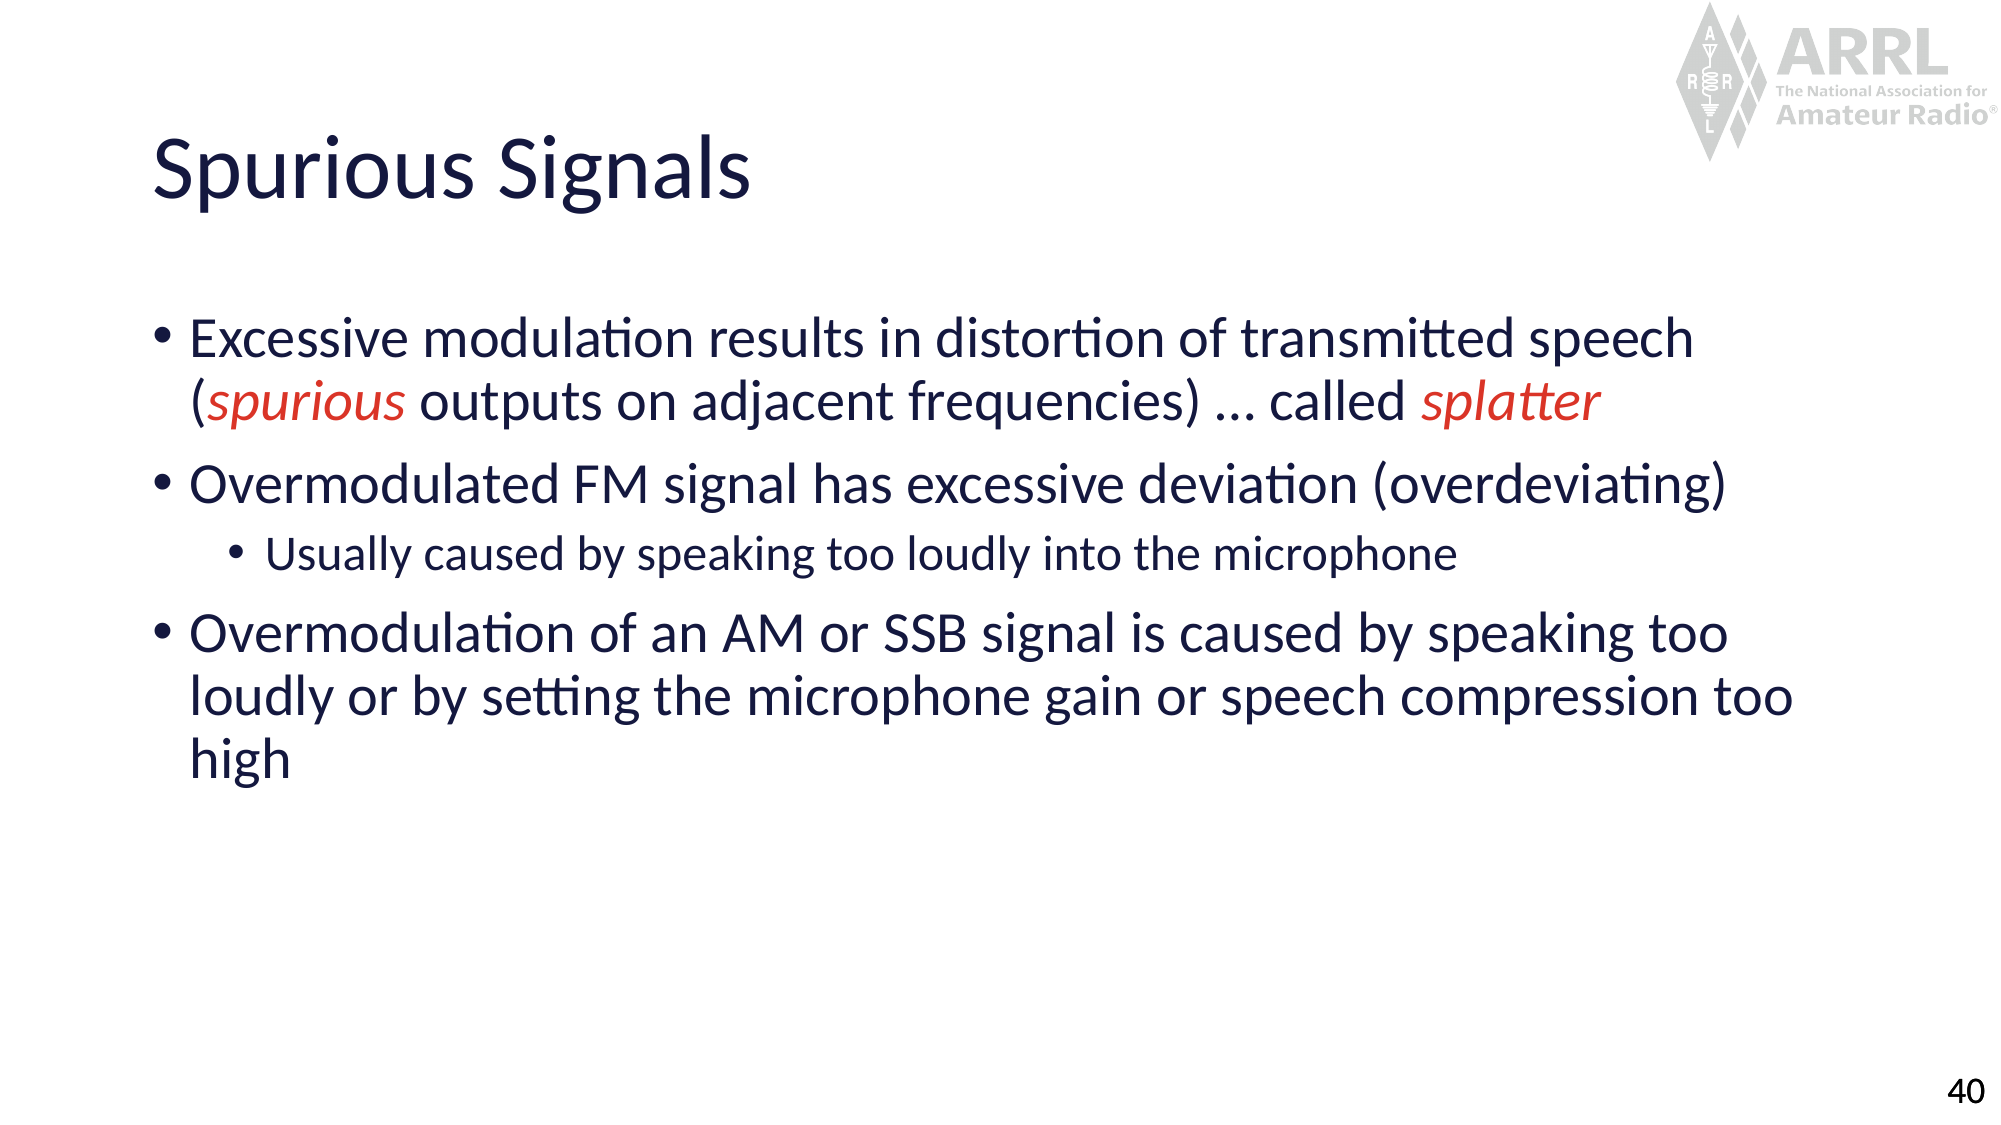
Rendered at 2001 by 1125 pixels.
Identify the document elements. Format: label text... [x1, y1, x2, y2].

title Spurious Signals [137, 59, 1863, 278]
picture [1674, 0, 2000, 164]
list Excessive modulation results in distortion of transmitted speech (spurious outputs on adjacent frequencies) … called splatter Overmodulated FM signal has excessive deviation (overdeviating) Usually caused by speaking too loudly into the microphone Overmodulation of an AM or SSB signal is caused by speaking too loudly or by setting the microphone gain or speech compression too high [137, 299, 1863, 1014]
